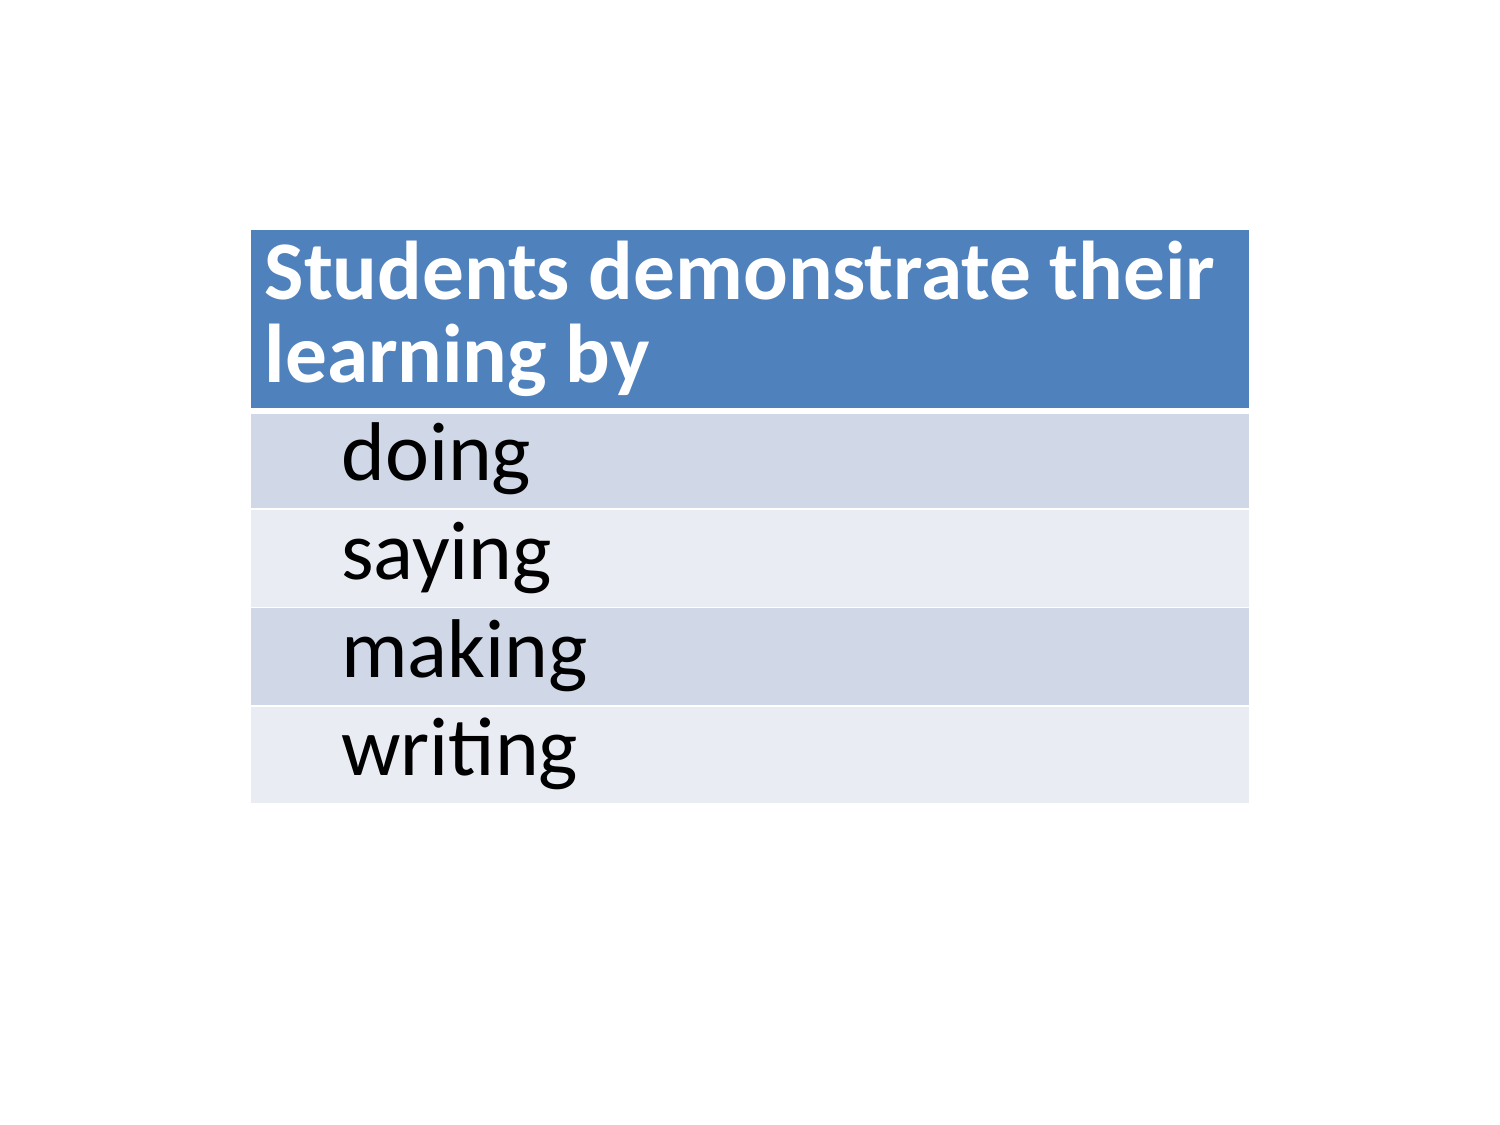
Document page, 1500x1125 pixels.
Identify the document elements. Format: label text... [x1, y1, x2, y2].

table_cell writing [251, 707, 1249, 803]
table_cell saying [251, 510, 1249, 607]
table_cell making [251, 608, 1249, 705]
table_header Students demonstrate their learning by [251, 230, 1249, 408]
table_cell doing [251, 414, 1249, 508]
